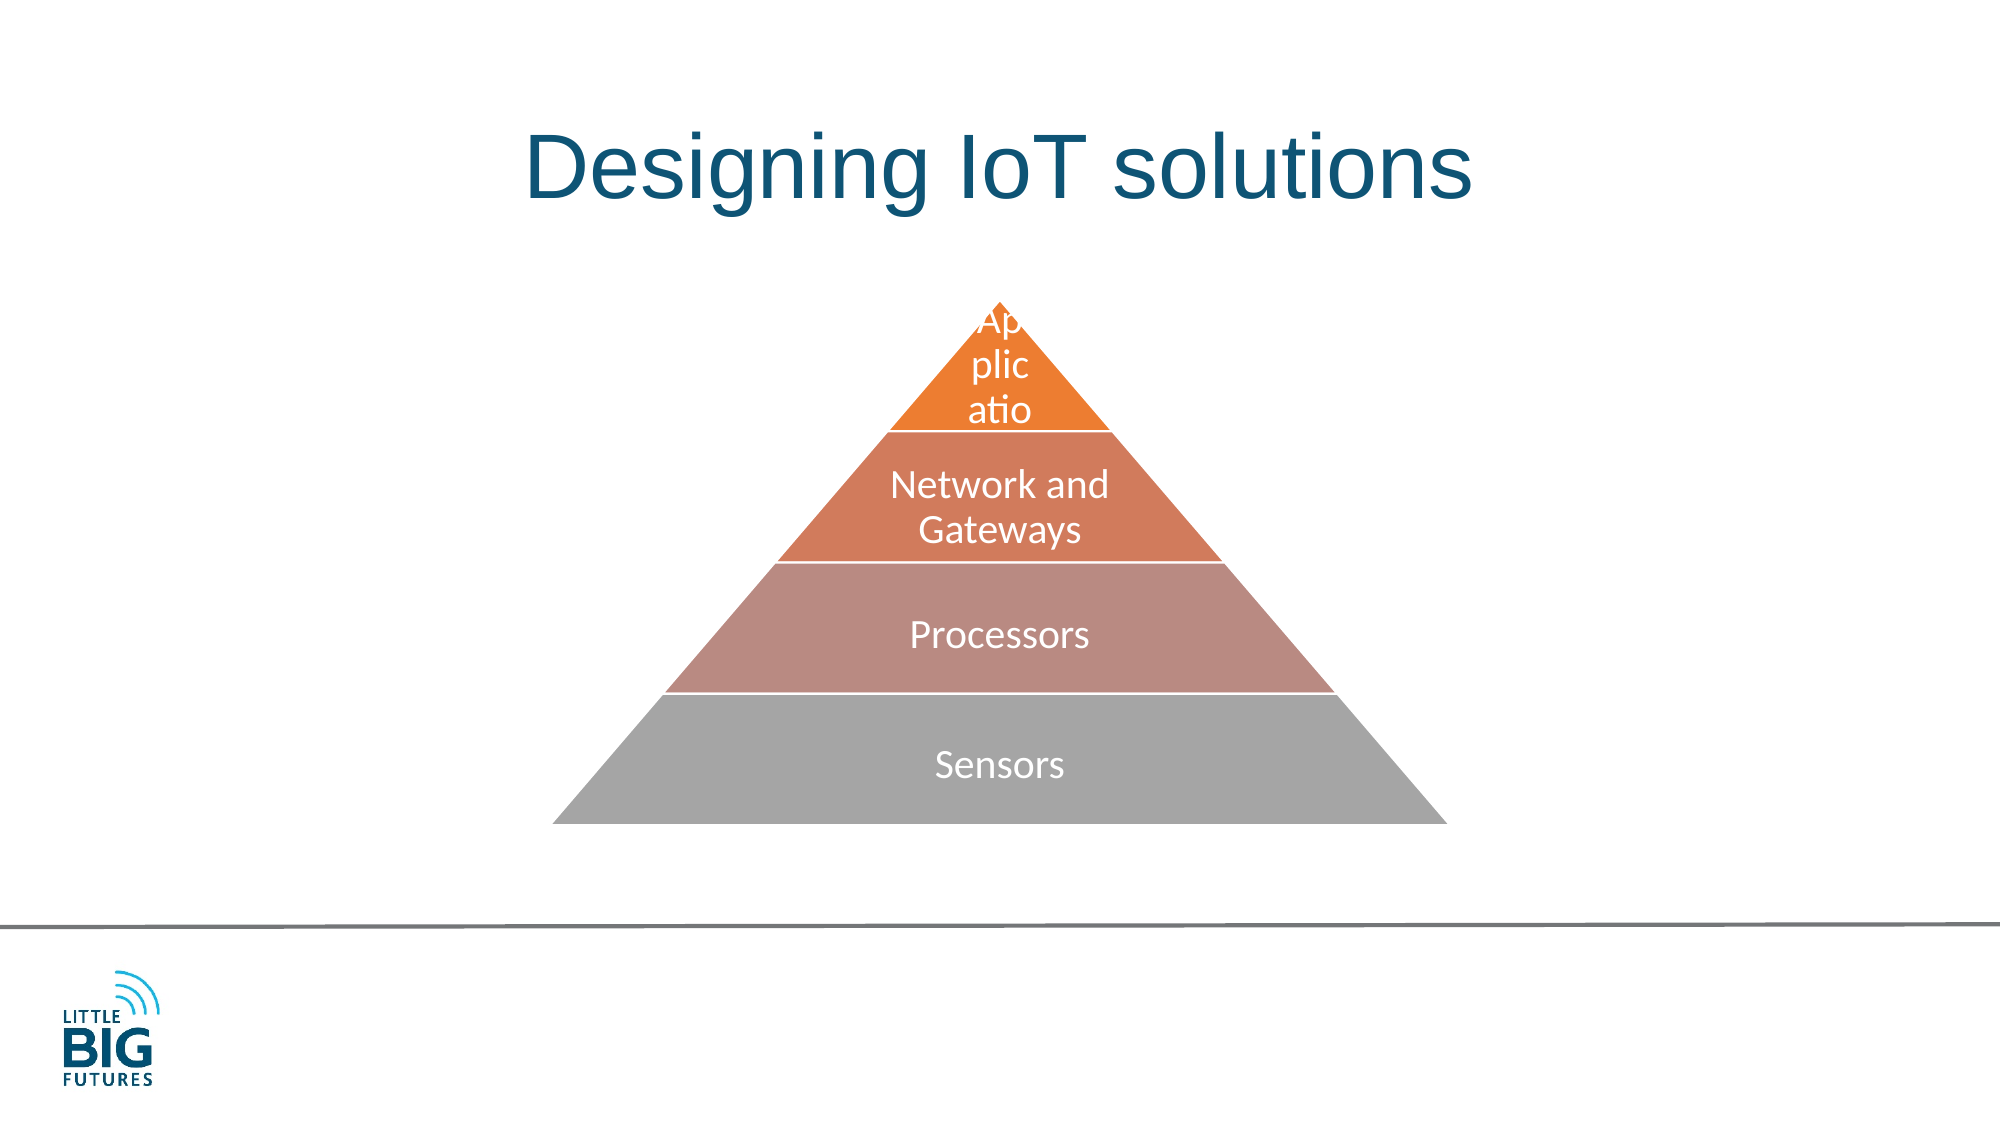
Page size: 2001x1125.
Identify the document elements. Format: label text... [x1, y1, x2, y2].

picture [27, 938, 196, 1118]
title Designing IoT solutions [137, 59, 1863, 278]
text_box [549, 299, 1450, 825]
